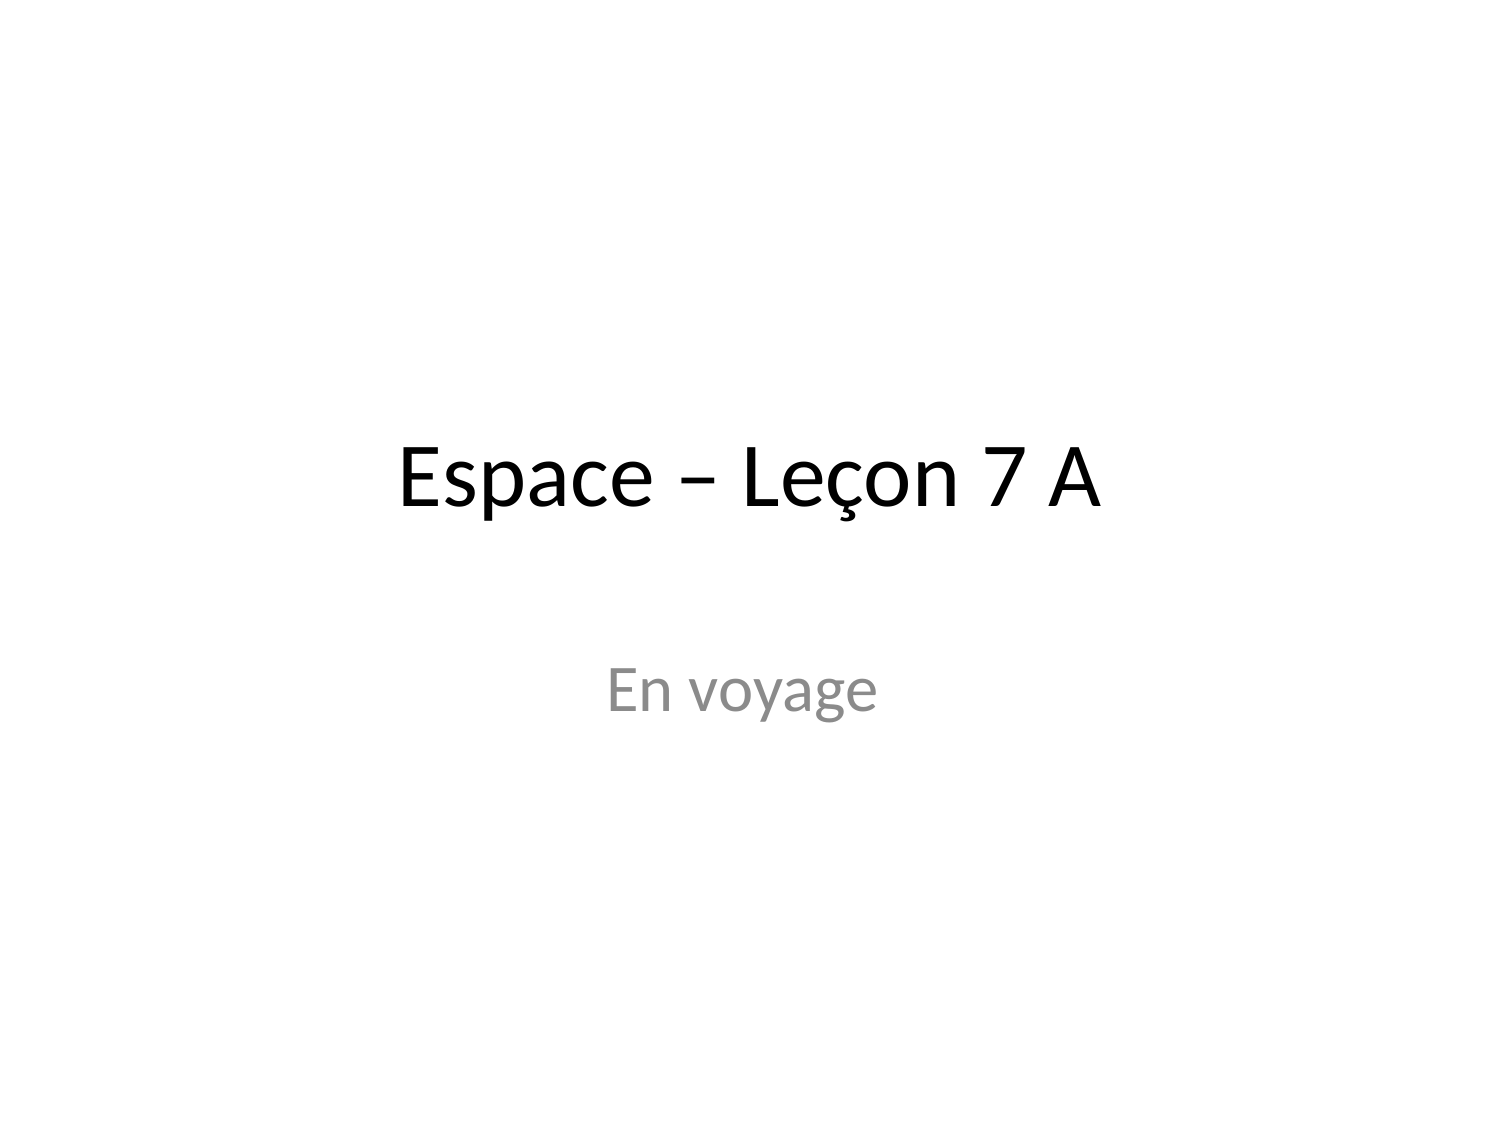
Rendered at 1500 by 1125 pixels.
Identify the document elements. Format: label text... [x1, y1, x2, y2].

title Espace – Leçon 7 A [112, 349, 1388, 591]
subtitle En voyage [225, 637, 1275, 925]
